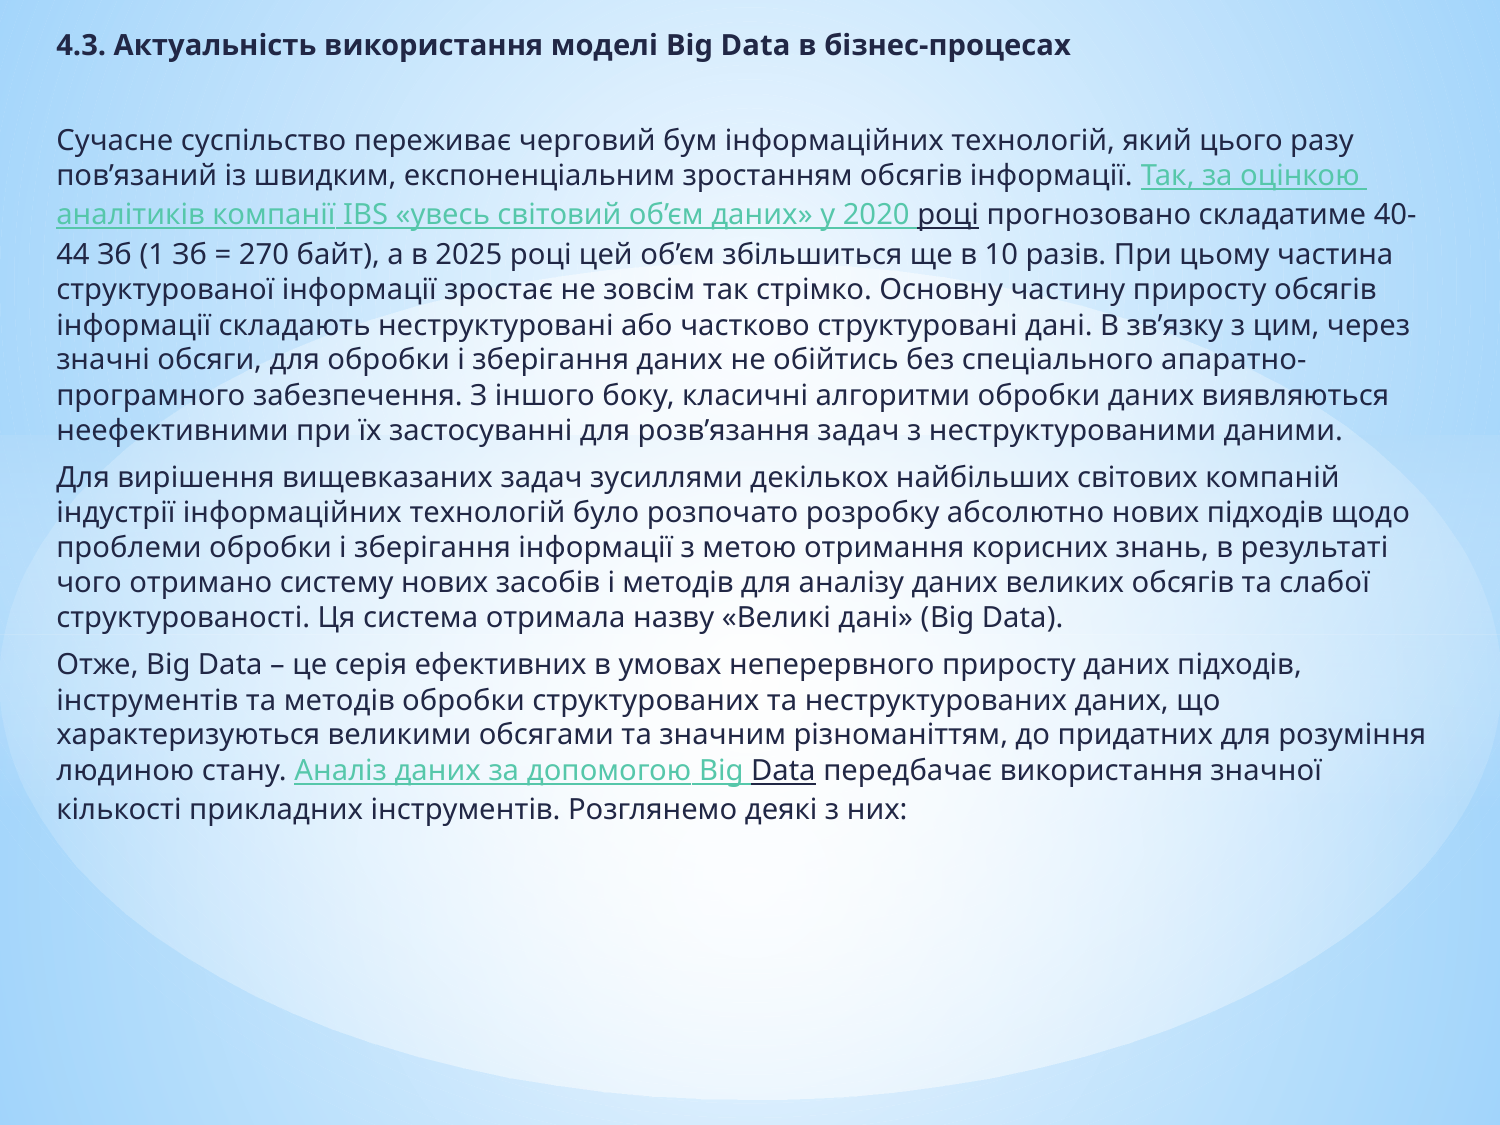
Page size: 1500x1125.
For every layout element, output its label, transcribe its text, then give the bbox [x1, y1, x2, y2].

subtitle 4.3. Актуальність використання моделі Big Data в бізнес-процесах Сучасне суспільство переживає черговий бум інформаційних технологій, який цього разу пов’язаний із швидким, експоненціальним зростанням обсягів інформації. Так, за оцінкою аналітиків компанії IBS «увесь світовий об’єм даних» у 2020 році прогнозовано складатиме 40- 44 Зб (1 Зб = 270 байт), а в 2025 році цей об’єм збільшиться ще в 10 разів. При цьому частина структурованої інформації зростає не зовсім так стрімко. Основну частину приросту обсягів інформації складають неструктуровані або частково структуровані дані. В зв’язку з цим, через значні обсяги, для обробки і зберігання даних не обійтись без спеціального апаратно-програмного забезпечення. З іншого боку, класичні алгоритми обробки даних виявляються неефективними при їх застосуванні для розв’язання задач з неструктурованими даними. Для вирішення вищевказаних задач зусиллями декількох найбільших світових компаній індустрії інформаційних технологій було розпочато розробку абсолютно нових підходів щодо проблеми обробки і зберігання інформації з метою отримання корисних знань, в результаті чого отримано систему нових засобів і методів для аналізу даних великих обсягів та слабої структурованості. Ця система отримала назву «Великі дані» (Big Data). Отже, Big Data – це серія ефективних в умовах неперервного приросту даних підходів, інструментів та методів обробки структурованих та неструктурованих даних, що характеризуються великими обсягами та значним різноманіттям, до придатних для розуміння людиною стану. Аналіз даних за допомогою Big Data передбачає використання значної кількості прикладних інструментів. Розглянемо деякі з них: [41, 19, 1447, 1071]
